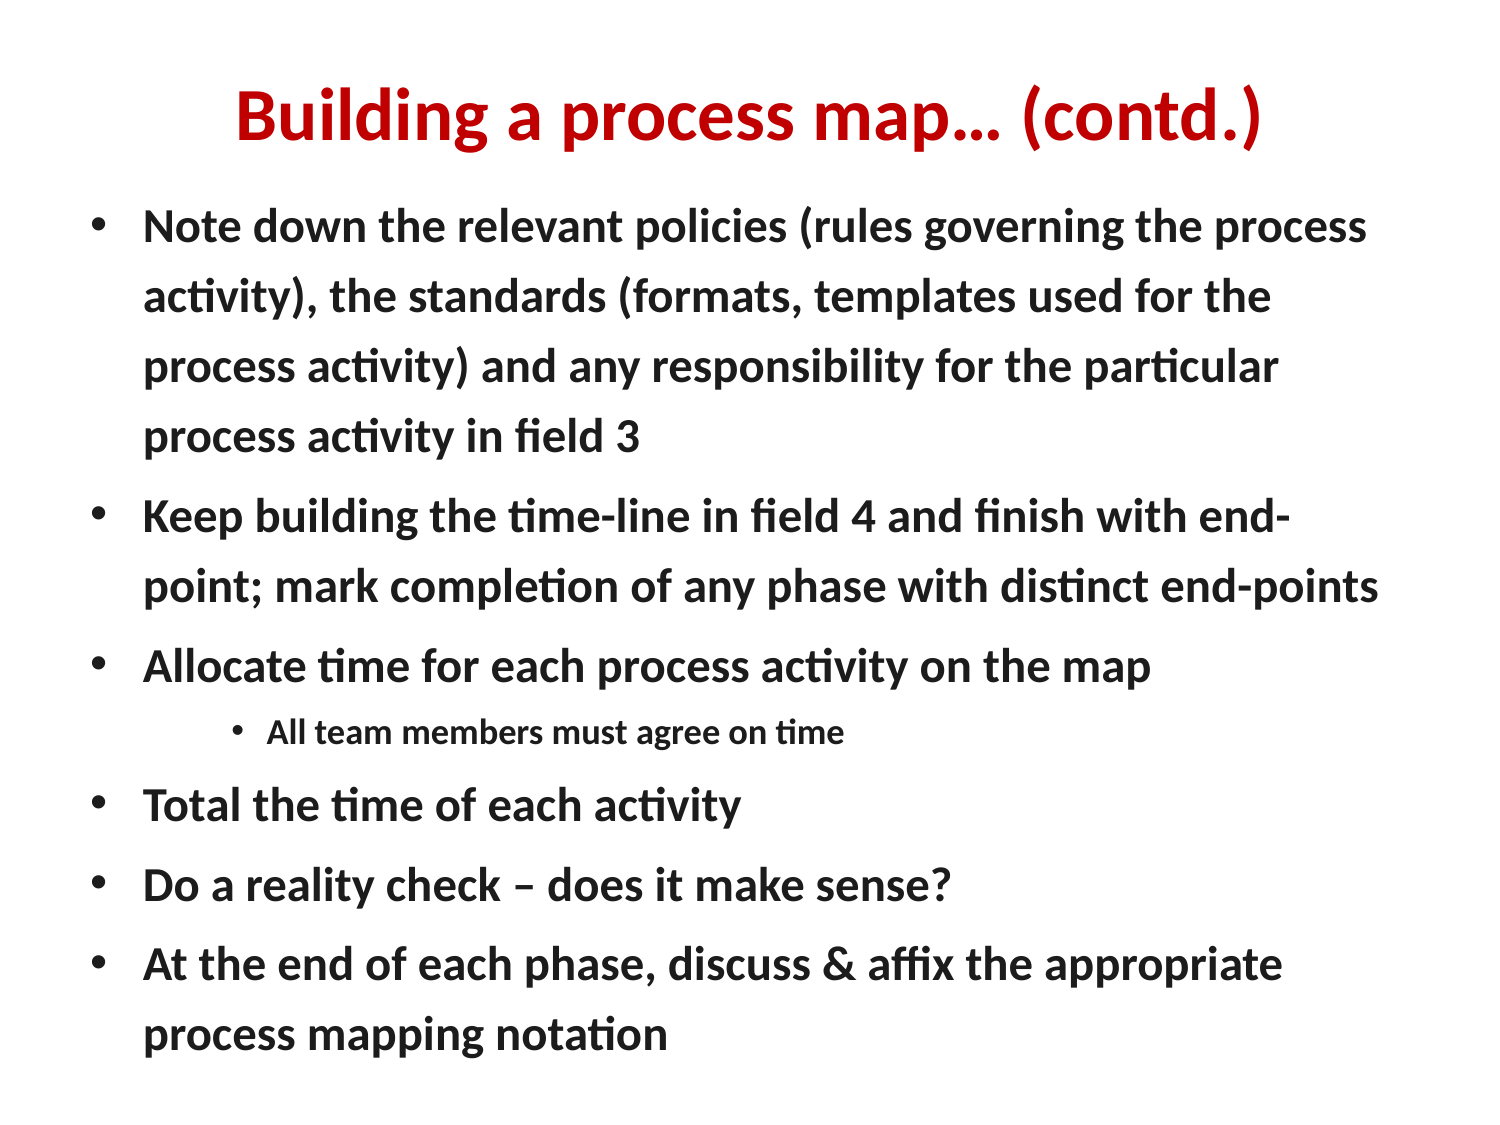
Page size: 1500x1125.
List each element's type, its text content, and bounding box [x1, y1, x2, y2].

list Note down the relevant policies (rules governing the process activity), the standards (formats, templates used for the process activity) and any responsibility for the particular process activity in field 3 Keep building the time-line in field 4 and finish with end-point; mark completion of any phase with distinct end-points Allocate time for each process activity on the map All team members must agree on time Total the time of each activity Do a reality check – does it make sense? At the end of each phase, discuss & affix the appropriate process mapping notation [75, 174, 1425, 1125]
title Building a process map… (contd.) [75, 45, 1425, 174]
